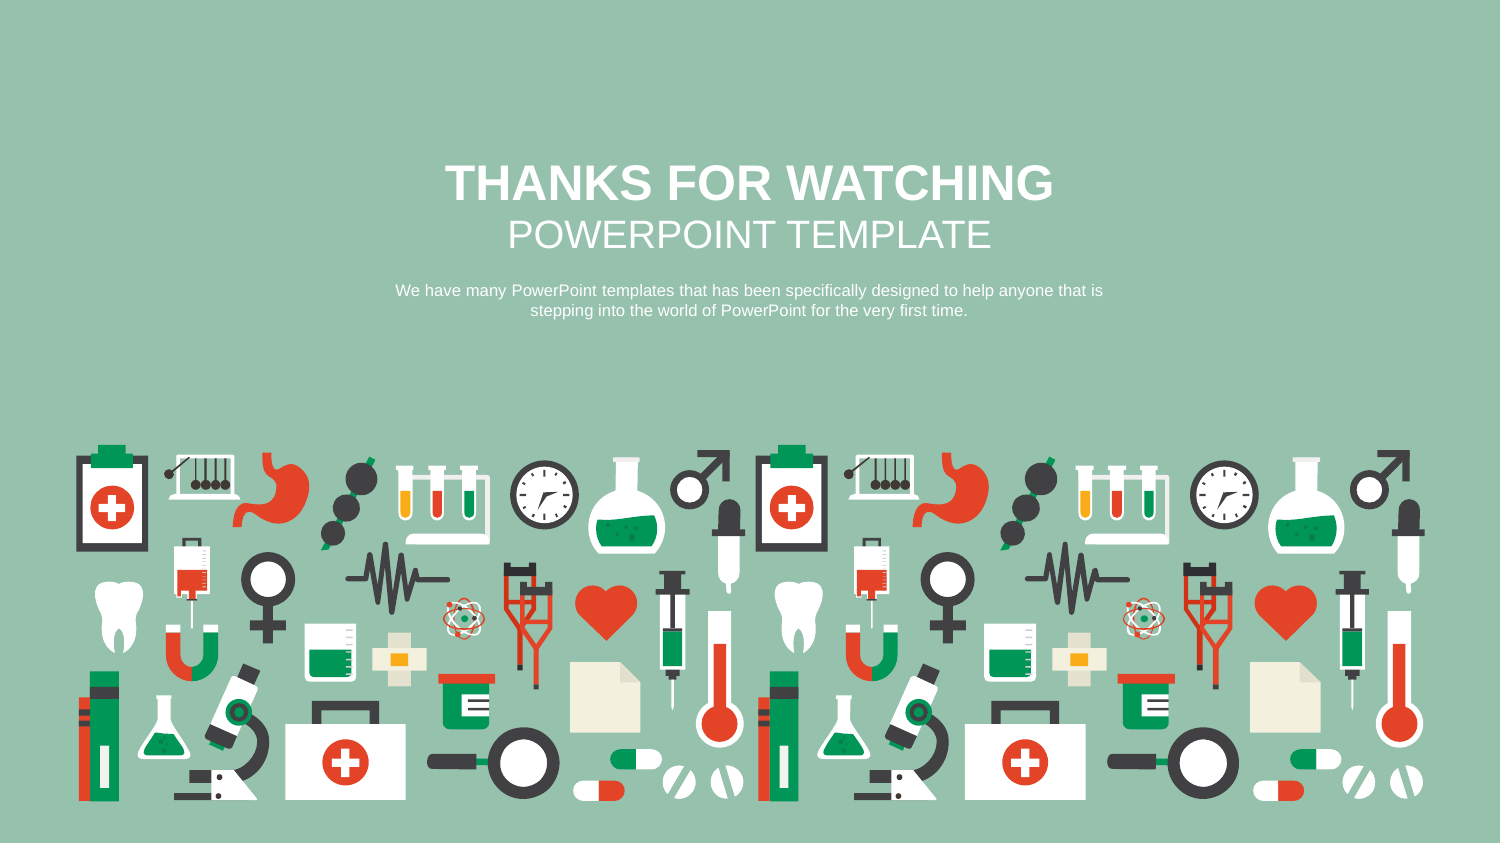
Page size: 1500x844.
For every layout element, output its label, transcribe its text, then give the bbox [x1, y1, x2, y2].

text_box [75, 444, 1425, 803]
text_box POWERPOINT TEMPLATE [507, 209, 993, 257]
text_box We have many PowerPoint templates that has been specifically designed to help anyone that is stepping into the world of PowerPoint for the very first time. [371, 279, 1129, 320]
text_box THANKS FOR WATCHING [444, 149, 1055, 210]
